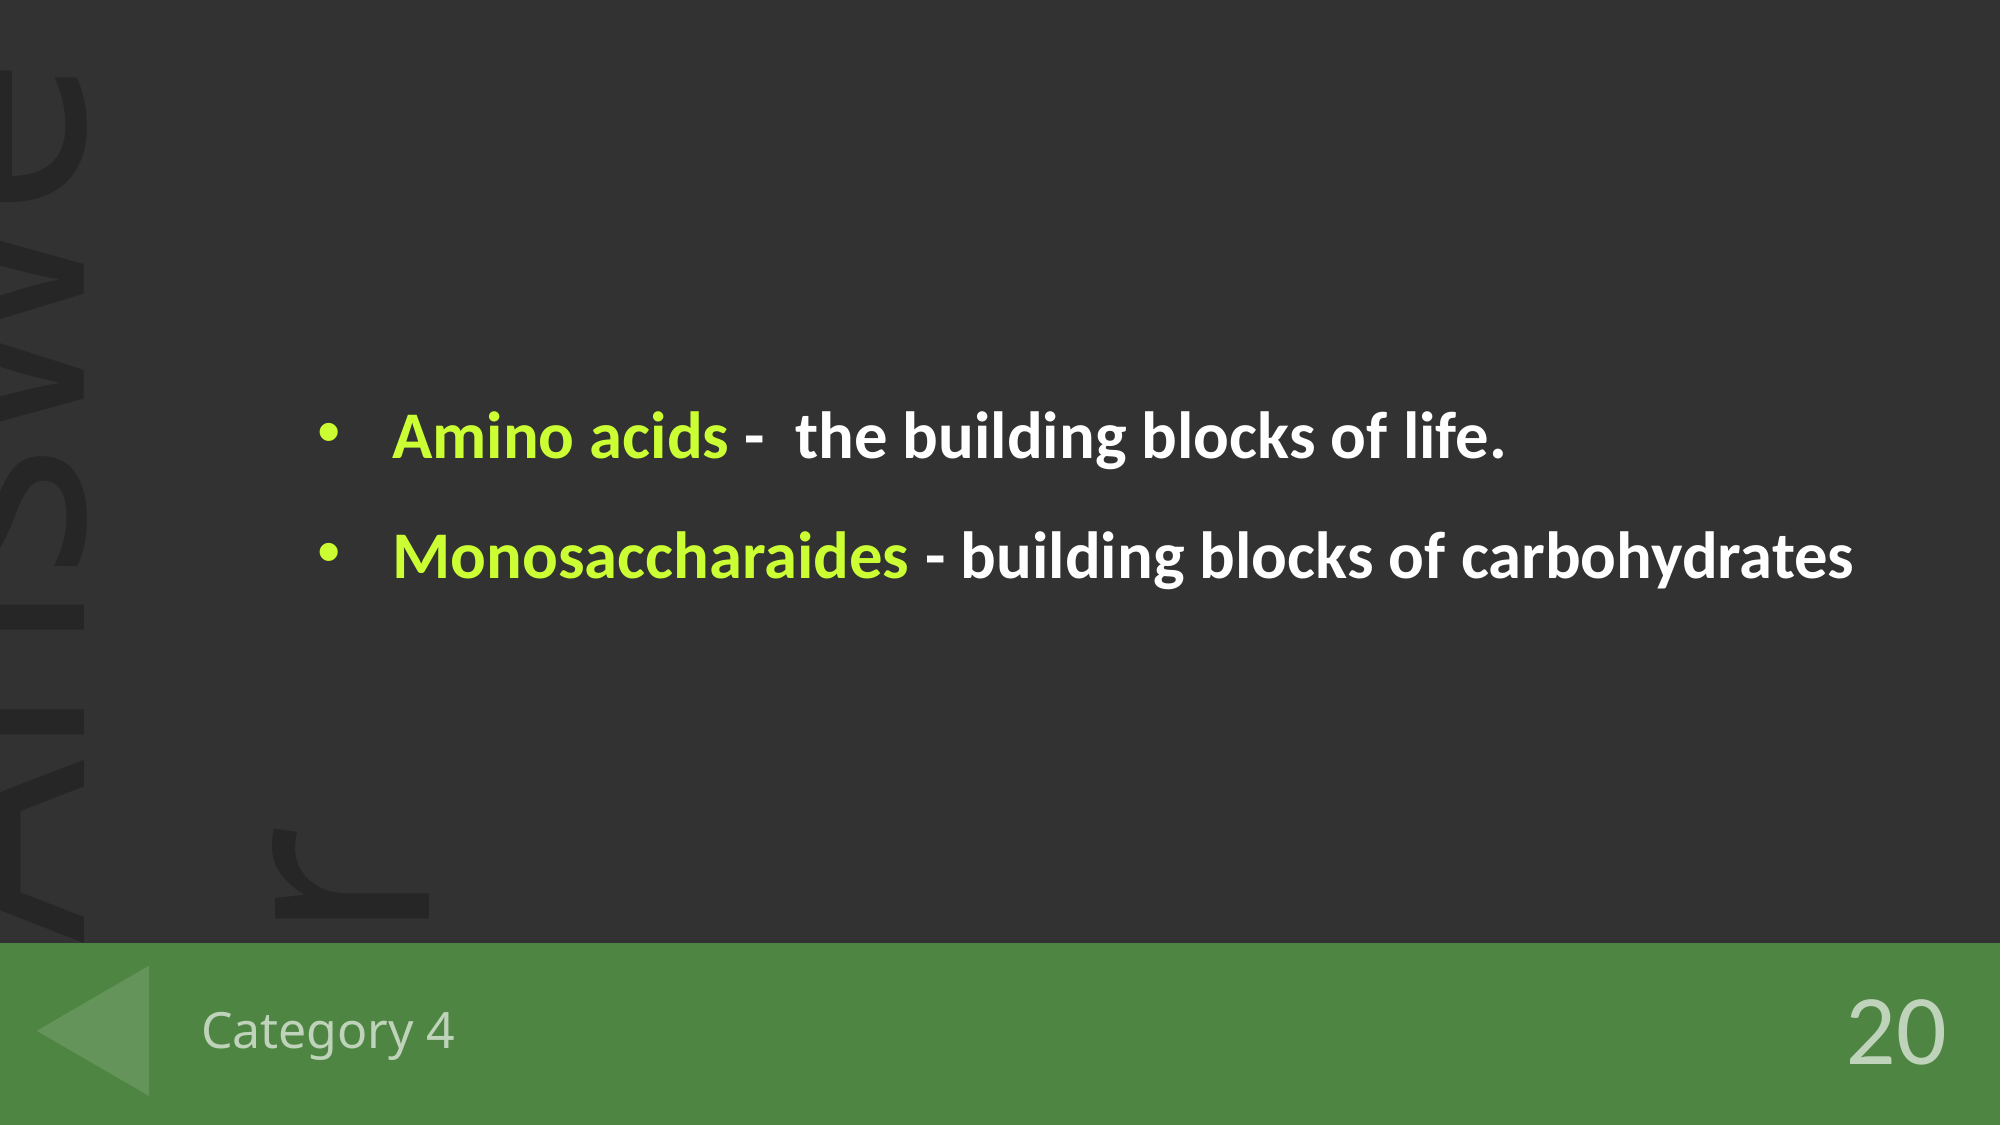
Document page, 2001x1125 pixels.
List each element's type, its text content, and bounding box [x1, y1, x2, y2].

list 20 [1494, 967, 1963, 1097]
title Category 4 [185, 967, 1494, 1097]
list Amino acids - the building blocks of life. Monosaccharaides - building blocks of carbohydrates [302, 307, 1962, 636]
